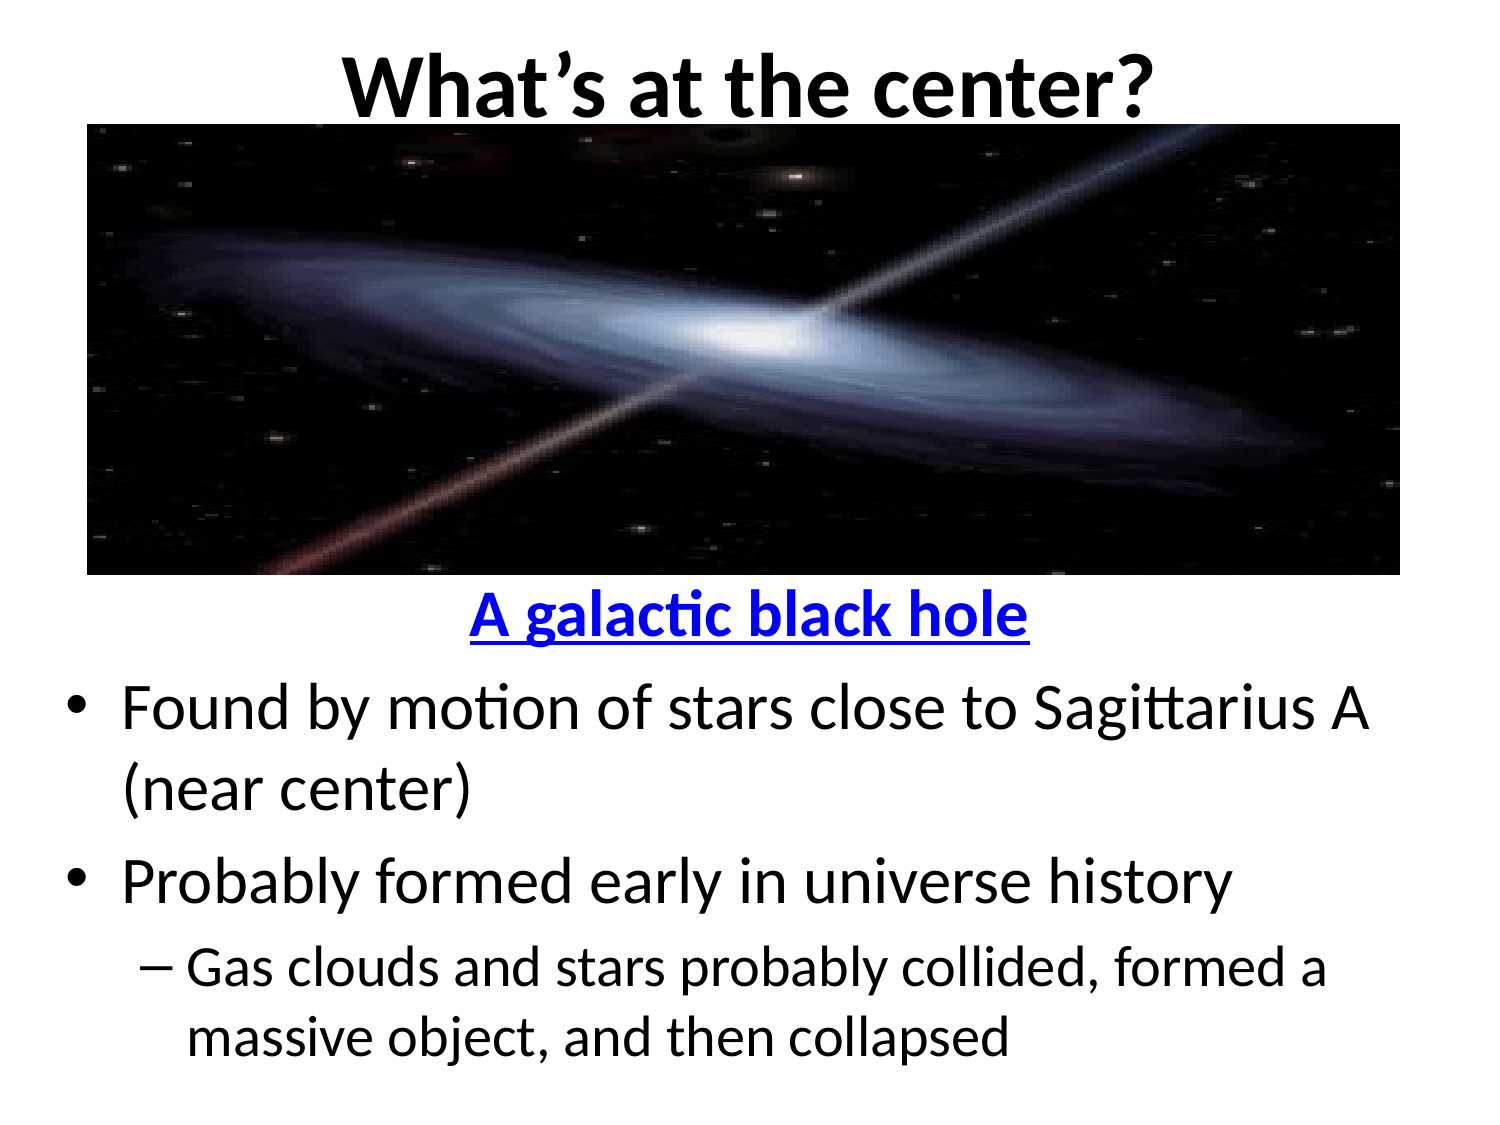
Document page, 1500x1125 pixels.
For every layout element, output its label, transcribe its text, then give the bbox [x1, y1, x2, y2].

picture [87, 124, 1401, 576]
title What’s at the center? [74, 0, 1426, 163]
list A galactic black hole Found by motion of stars close to Sagittarius A (near center) Probably formed early in universe history Gas clouds and stars probably collided, formed a massive object, and then collapsed [49, 562, 1451, 1088]
